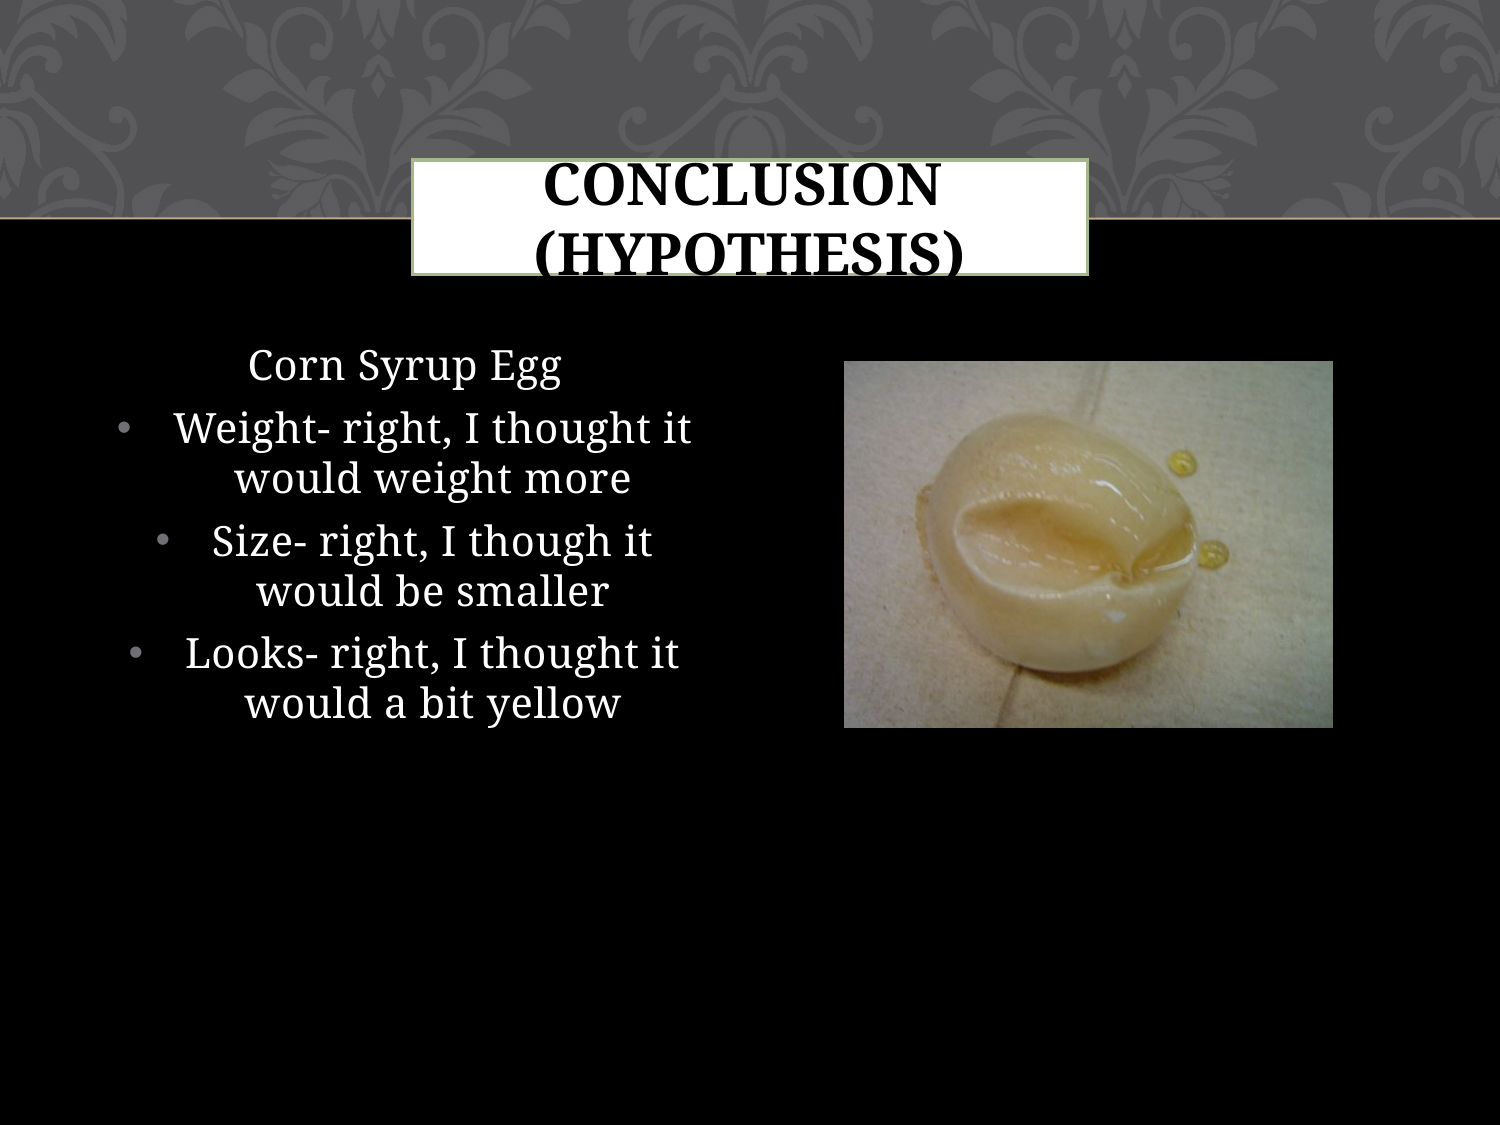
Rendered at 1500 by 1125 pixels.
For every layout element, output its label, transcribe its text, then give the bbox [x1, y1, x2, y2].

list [844, 361, 1333, 728]
list Corn Syrup Egg Weight- right, I thought it would weight more Size- right, I though it would be smaller Looks- right, I thought it would a bit yellow [75, 331, 735, 989]
title Conclusion (Hypothesis) [411, 158, 1089, 276]
